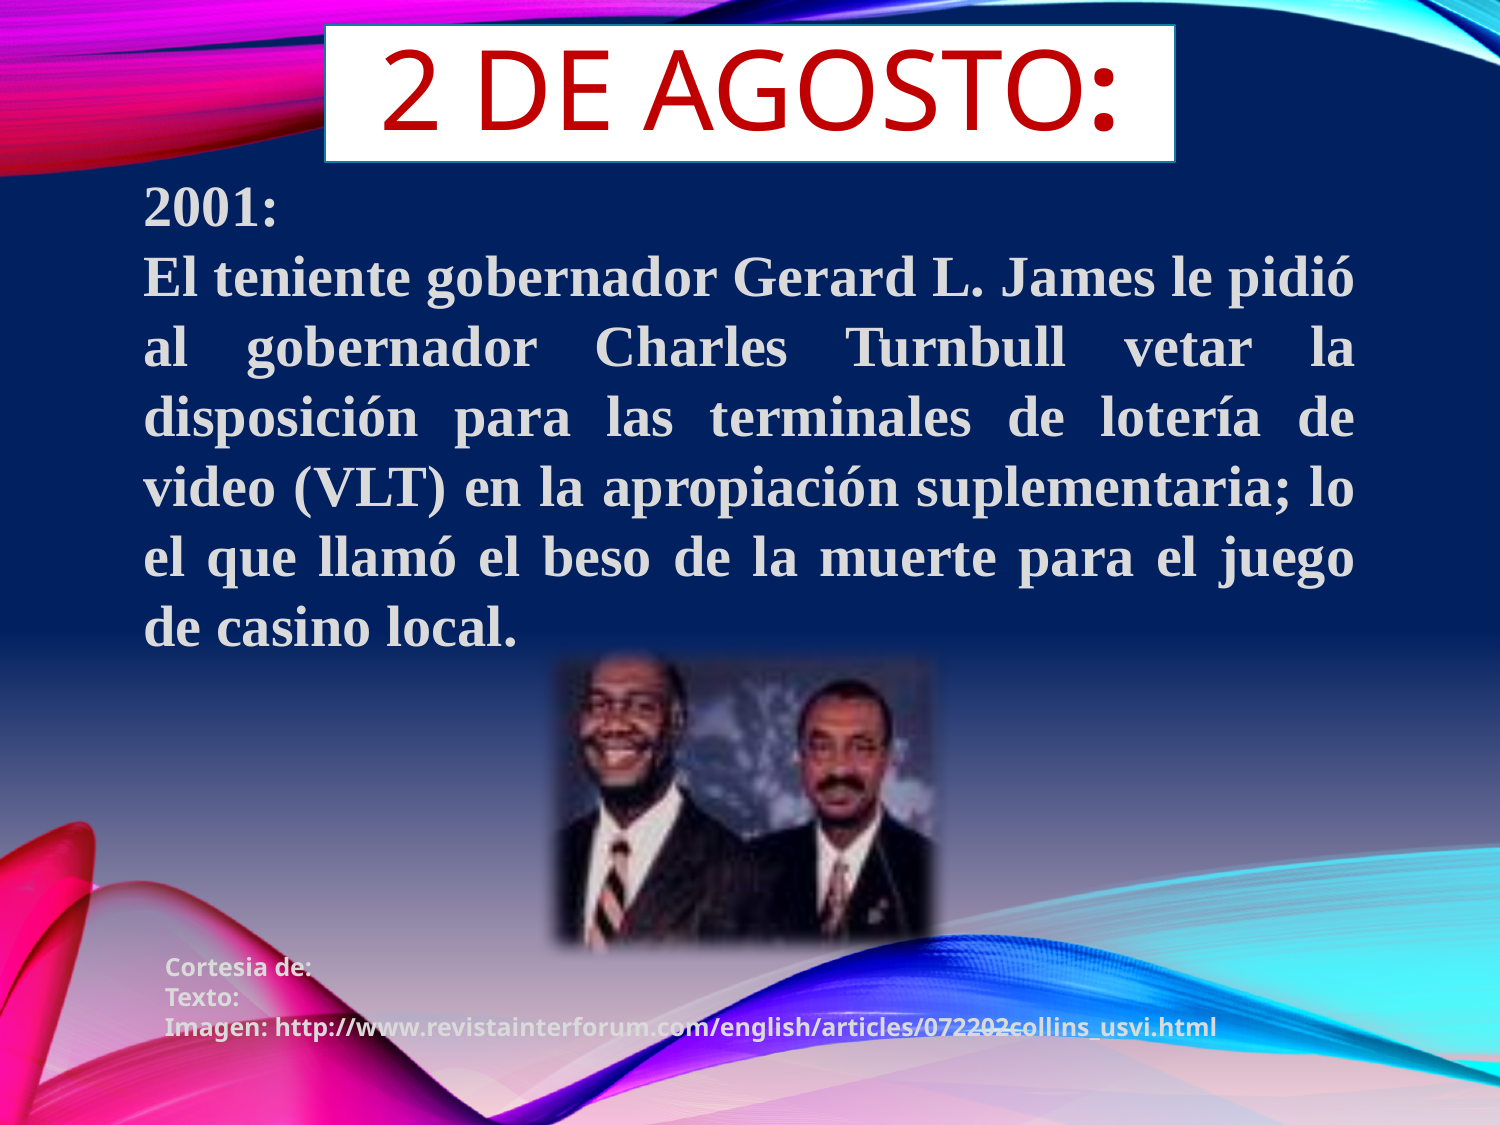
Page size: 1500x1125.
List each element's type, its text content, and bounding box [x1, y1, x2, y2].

title 2 DE AGOSTO: [324, 24, 1176, 162]
picture [0, 0, 1500, 178]
text_box 2001: El teniente gobernador Gerard L. James le pidió al gobernador Charles Turnbull vetar la disposición para las terminales de lotería de video (VLT) en la apropiación suplementaria; lo el que llamó el beso de la muerte para el juego de casino local. [137, 162, 1363, 775]
text_box Cortesia de: Texto: Imagen: http://www.revistainterforum.com/english/articles/072202collins_usvi.html [150, 943, 1400, 1049]
picture [0, 640, 1500, 1125]
